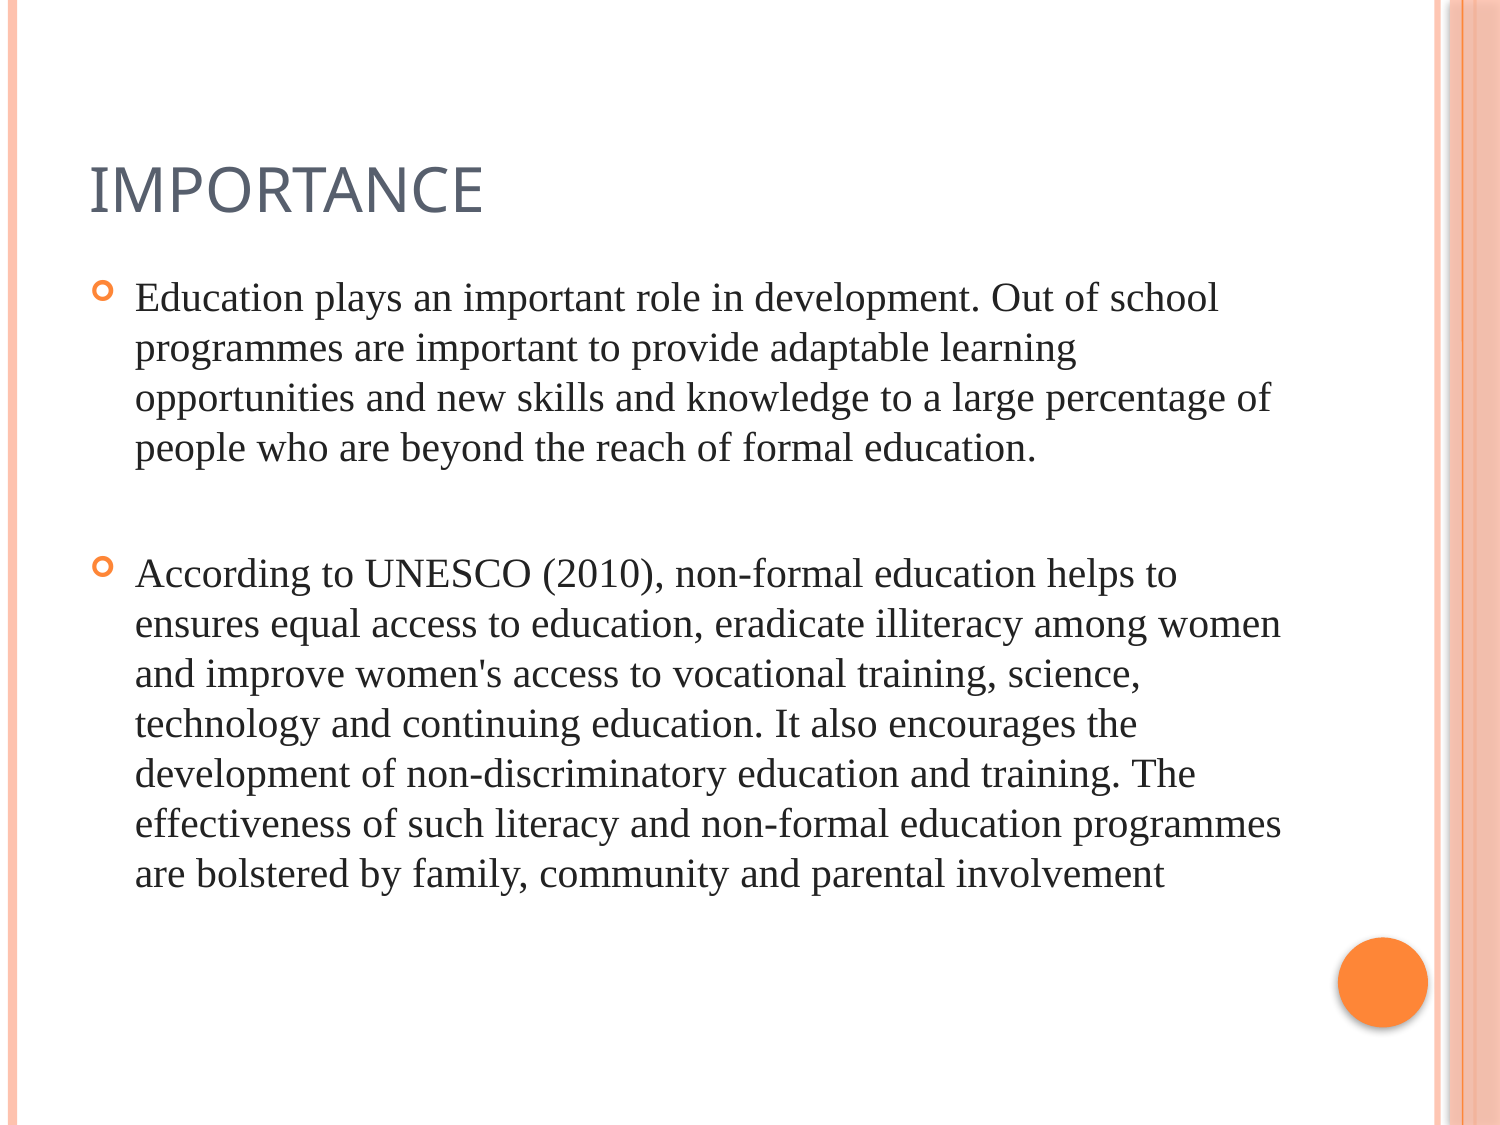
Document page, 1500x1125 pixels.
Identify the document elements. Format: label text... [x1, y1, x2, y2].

list Education plays an important role in development. Out of school programmes are important to provide adaptable learning opportunities and new skills and knowledge to a large percentage of people who are beyond the reach of formal education. According to UNESCO (2010), non-formal education helps to ensures equal access to education, eradicate illiteracy among women and improve women's access to vocational training, science, technology and continuing education. It also encourages the development of non-discriminatory education and training. The effectiveness of such literacy and non-formal education programmes are bolstered by family, community and parental involvement [75, 262, 1300, 1062]
title Importance [75, 45, 1300, 233]
